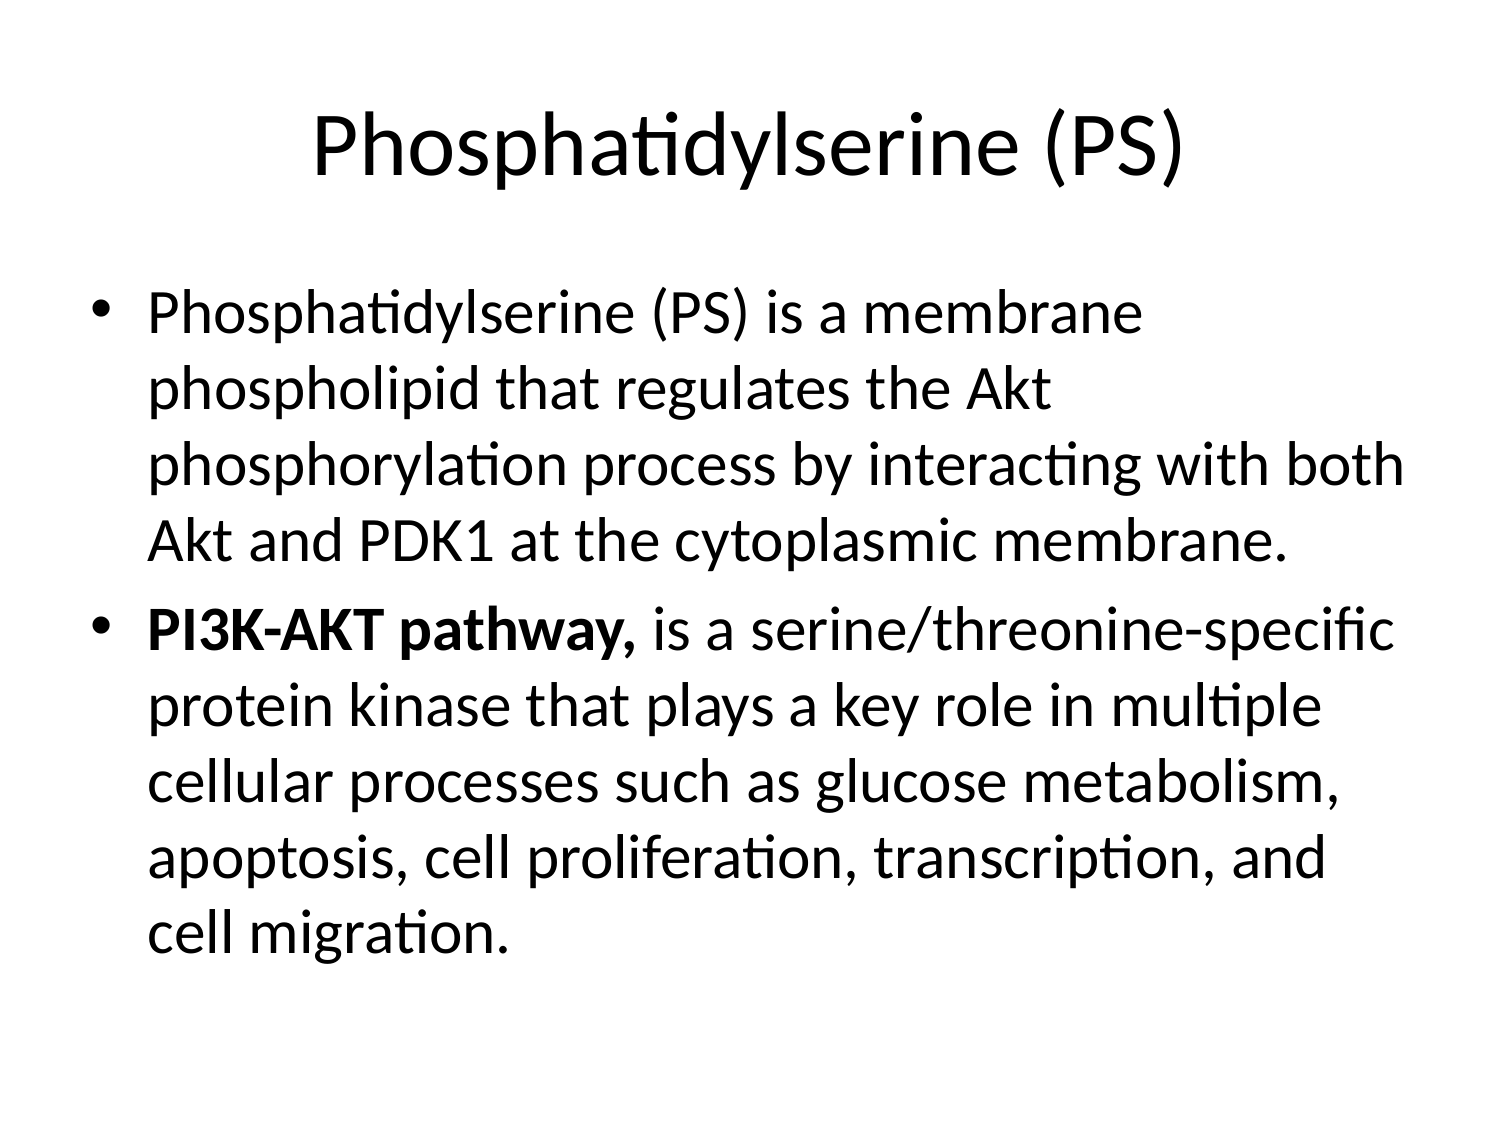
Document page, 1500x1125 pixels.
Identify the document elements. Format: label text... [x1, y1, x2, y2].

list Phosphatidylserine (PS) is a membrane phospholipid that regulates the Akt phosphorylation process by interacting with both Akt and PDK1 at the cytoplasmic membrane. PI3K-AKT pathway, is a serine/threonine-specific protein kinase that plays a key role in multiple cellular processes such as glucose metabolism, apoptosis, cell proliferation, transcription, and cell migration. [75, 262, 1425, 1005]
title Phosphatidylserine (PS) [75, 45, 1425, 233]
